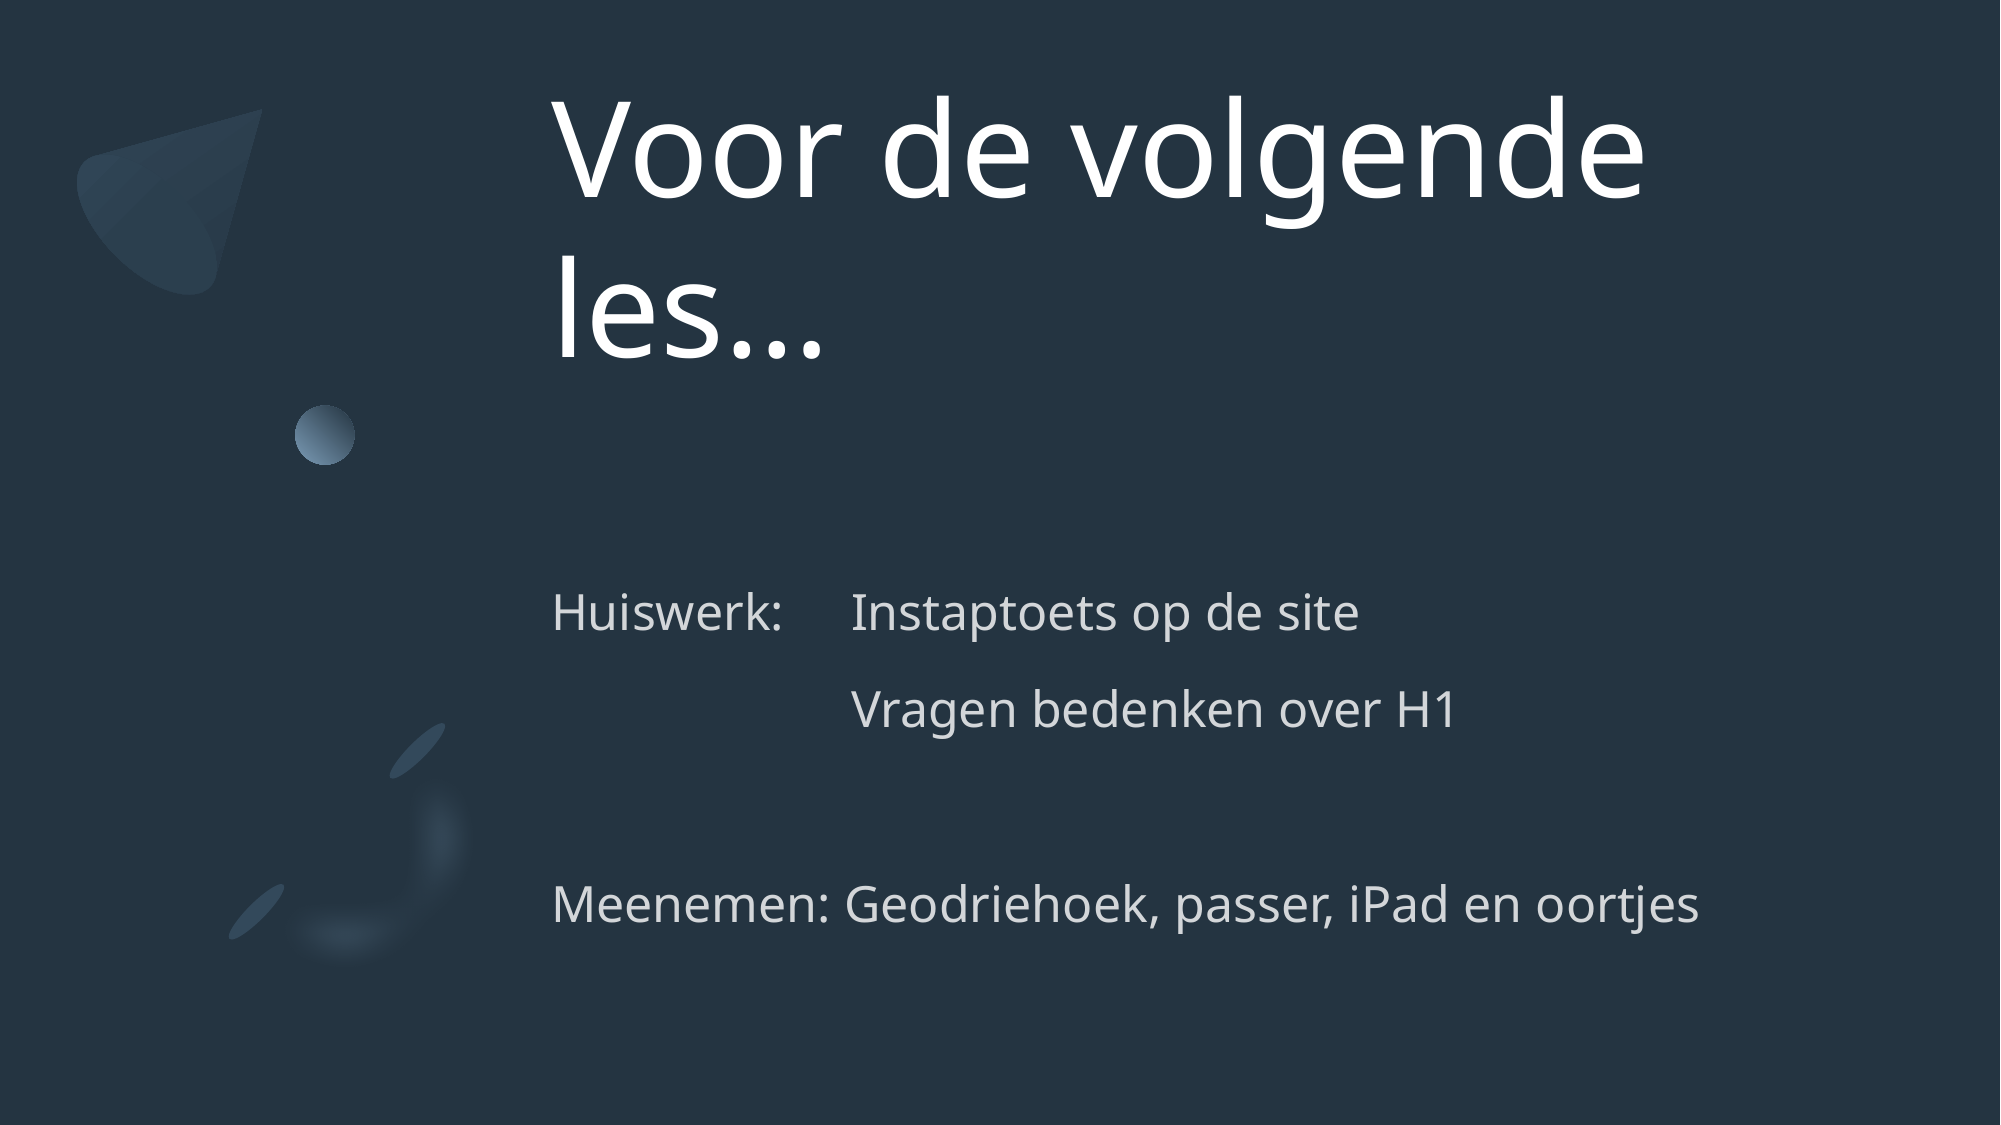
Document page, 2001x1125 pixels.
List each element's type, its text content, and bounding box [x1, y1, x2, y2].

title Voor de volgende les… [551, 63, 1910, 549]
subtitle Huiswerk: Instaptoets op de site Vragen bedenken over H1 Meenemen: Geodriehoek, passer, iPad en oortjes [551, 580, 1910, 1000]
